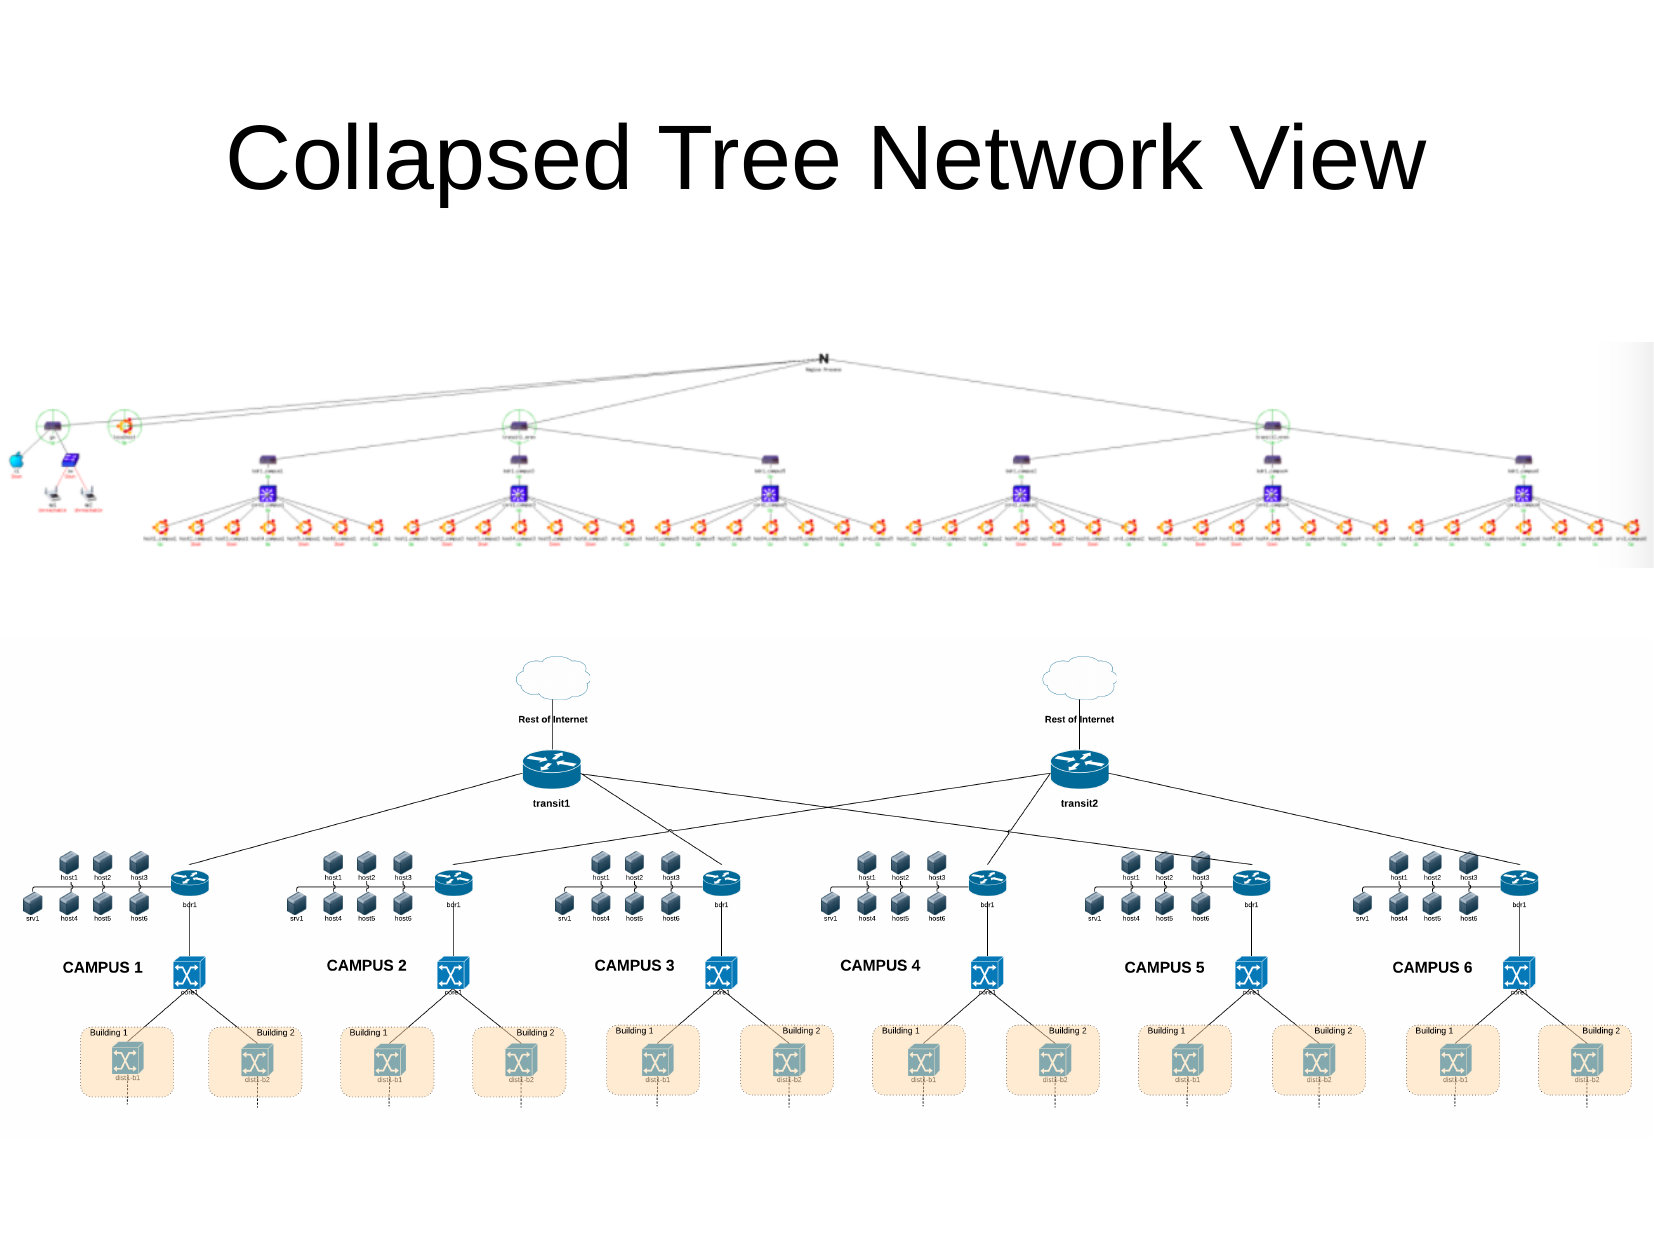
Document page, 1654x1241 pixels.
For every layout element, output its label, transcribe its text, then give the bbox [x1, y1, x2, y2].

picture [0, 341, 1654, 568]
text_box Collapsed Tree Network View [82, 49, 1571, 257]
picture [0, 637, 1652, 1139]
